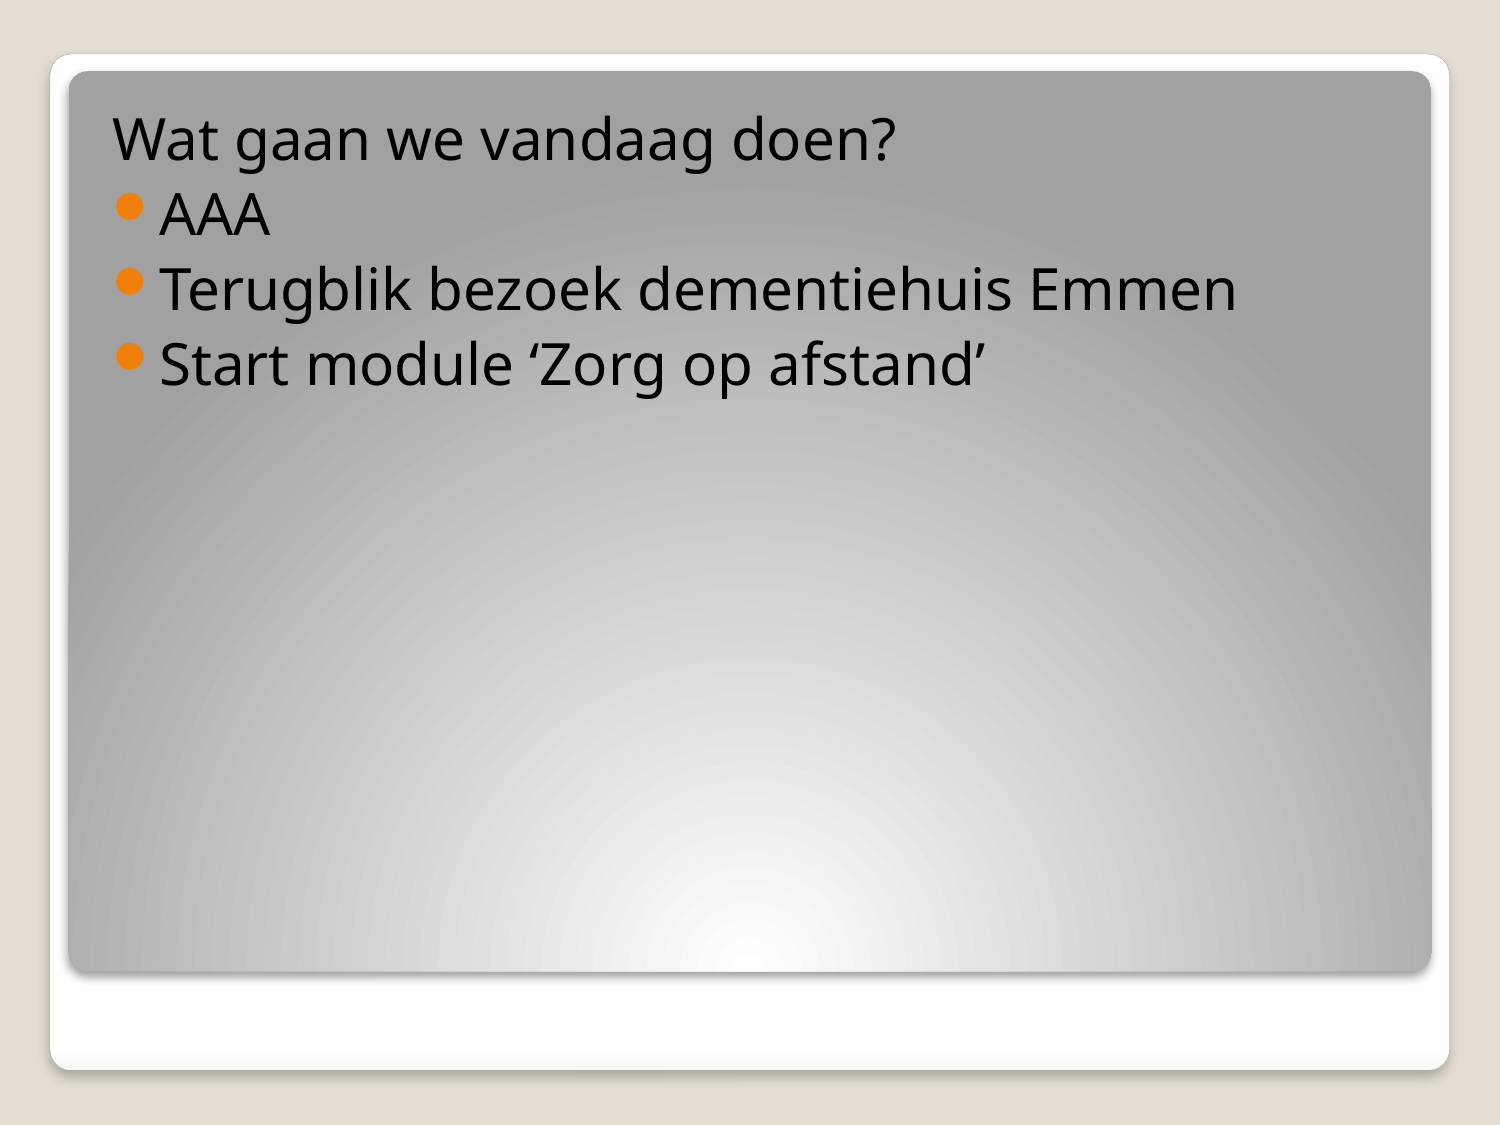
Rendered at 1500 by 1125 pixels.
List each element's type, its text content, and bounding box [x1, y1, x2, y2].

list Wat gaan we vandaag doen? AAA Terugblik bezoek dementiehuis Emmen Start module ‘Zorg op afstand’ [82, 86, 1425, 774]
